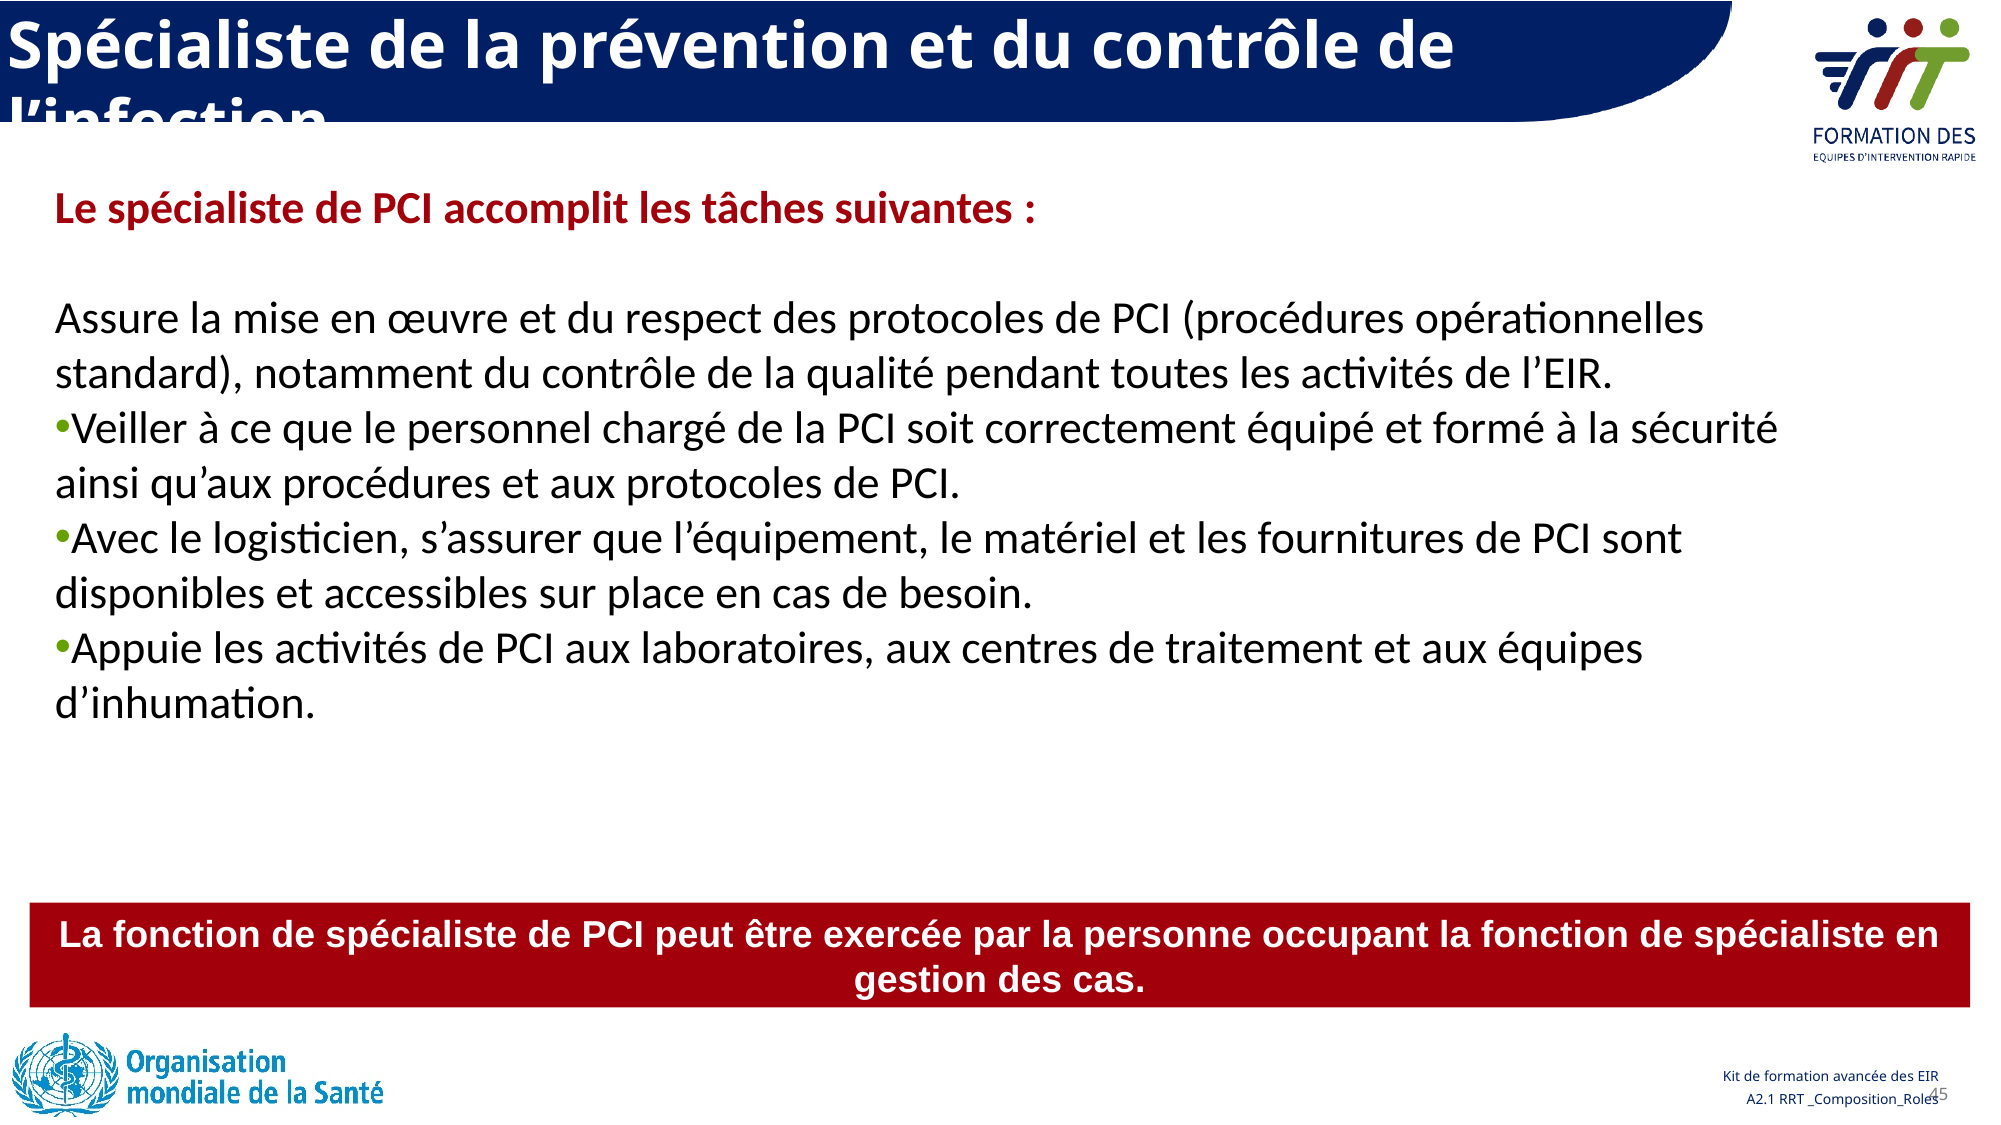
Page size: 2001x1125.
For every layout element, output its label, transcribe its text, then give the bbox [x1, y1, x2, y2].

picture [12, 1033, 383, 1117]
picture [1813, 17, 1976, 163]
text_box La fonction de spécialiste de PCI peut être exercée par la personne occupant la fonction de spécialiste en gestion des cas. [29, 902, 1971, 1008]
list Le spécialiste de PCI accomplit les tâches suivantes : Assure la mise en œuvre et du respect des protocoles de PCI (procédures opérationnelles standard), notamment du contrôle de la qualité pendant toutes les activités de l’EIR. Veiller à ce que le personnel chargé de la PCI soit correctement équipé et formé à la sécurité ainsi qu’aux procédures et aux protocoles de PCI. Avec le logisticien, s’assurer que l’équipement, le matériel et les fournitures de PCI sont disponibles et accessibles sur place en cas de besoin. Appuie les activités de PCI aux laboratoires, aux centres de traitement et aux équipes d’inhumation. [52, 178, 1871, 902]
picture [374, 1090, 383, 1100]
picture [0, 113, 1732, 122]
title Spécialiste de la prévention et du contrôle de l’infection [0, 0, 1810, 113]
